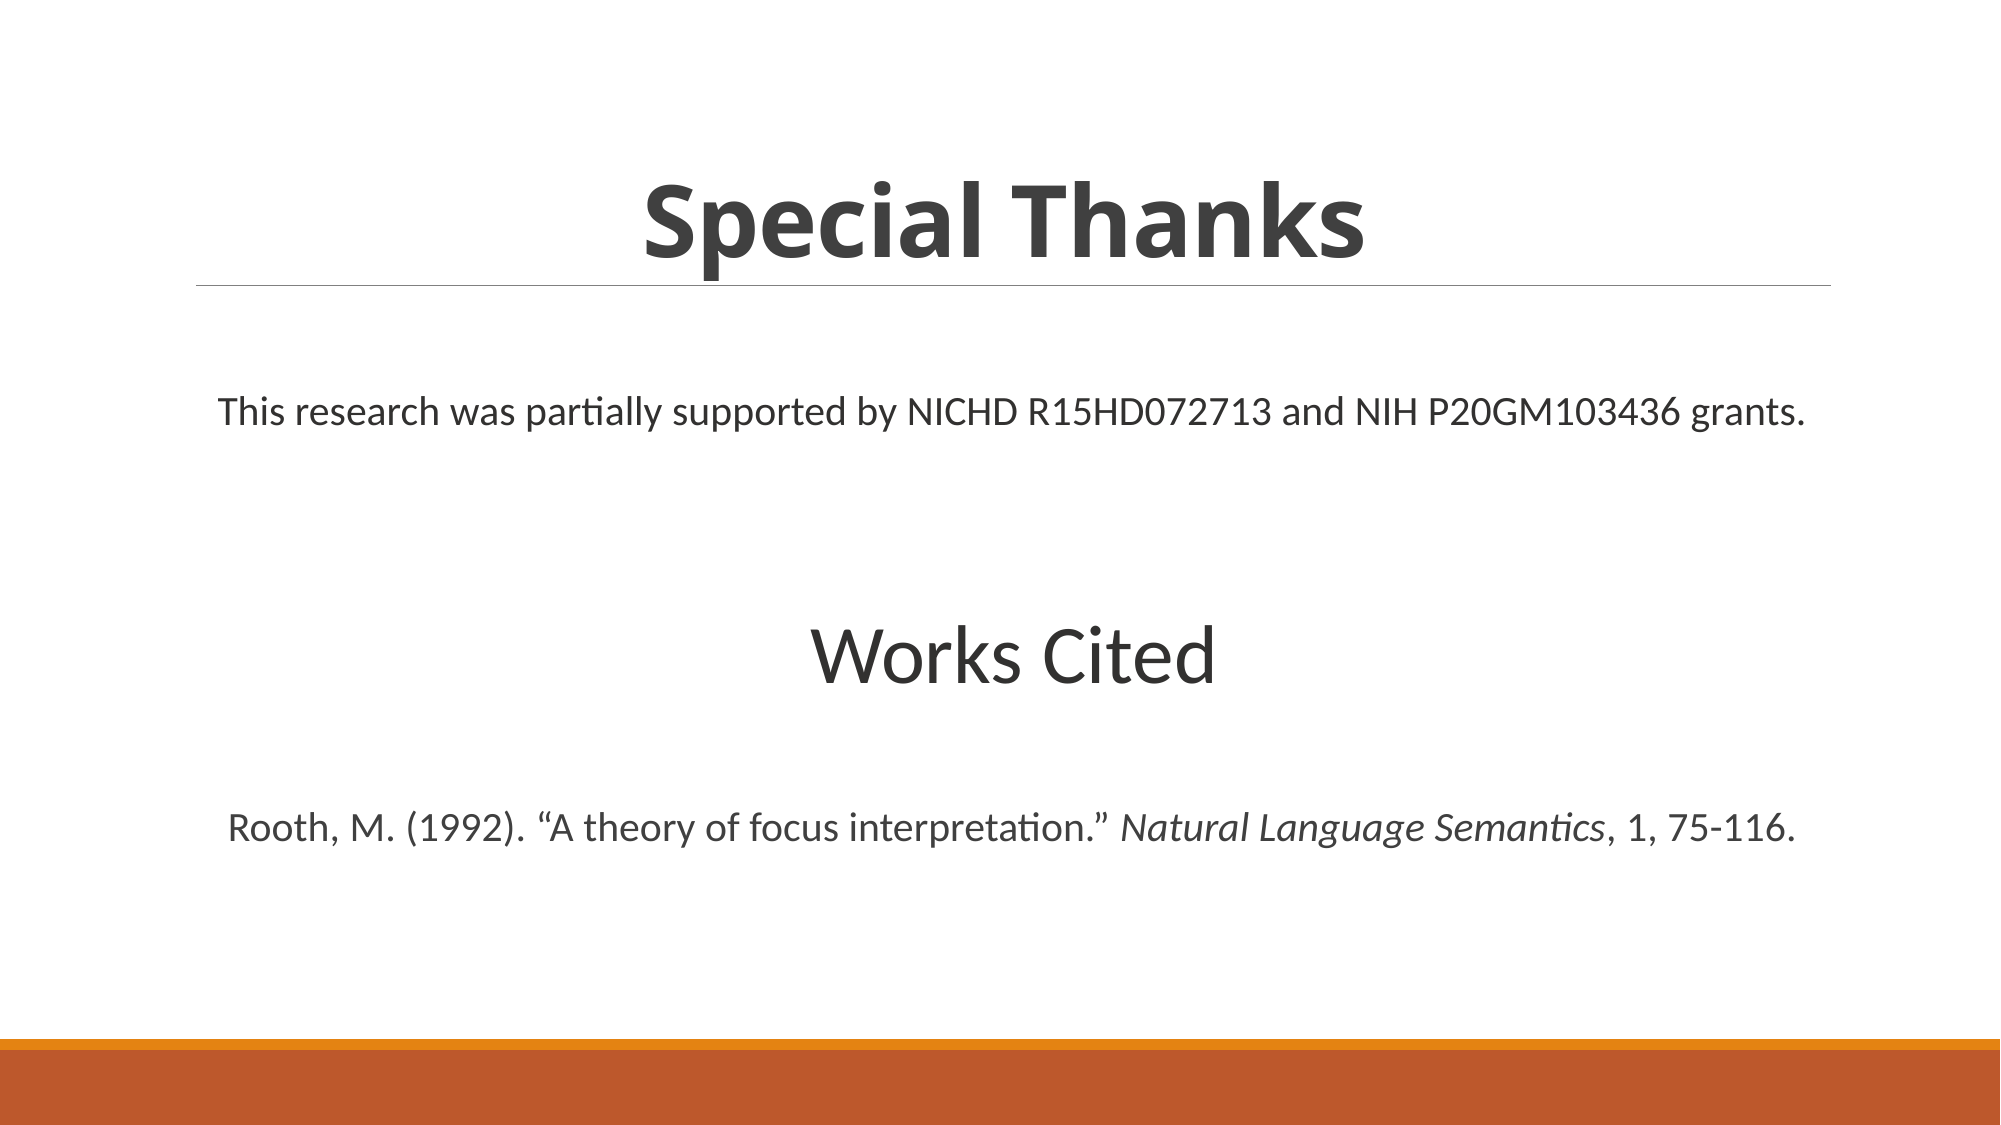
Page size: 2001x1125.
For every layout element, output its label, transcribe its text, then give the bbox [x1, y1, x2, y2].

list This research was partially supported by NICHD R15HD072713 and NIH P20GM103436 grants. Works Cited Rooth, M. (1992). “A theory of focus interpretation.” Natural Language Semantics, 1, 75-116. [180, 302, 1830, 963]
title Special Thanks [180, 47, 1830, 285]
